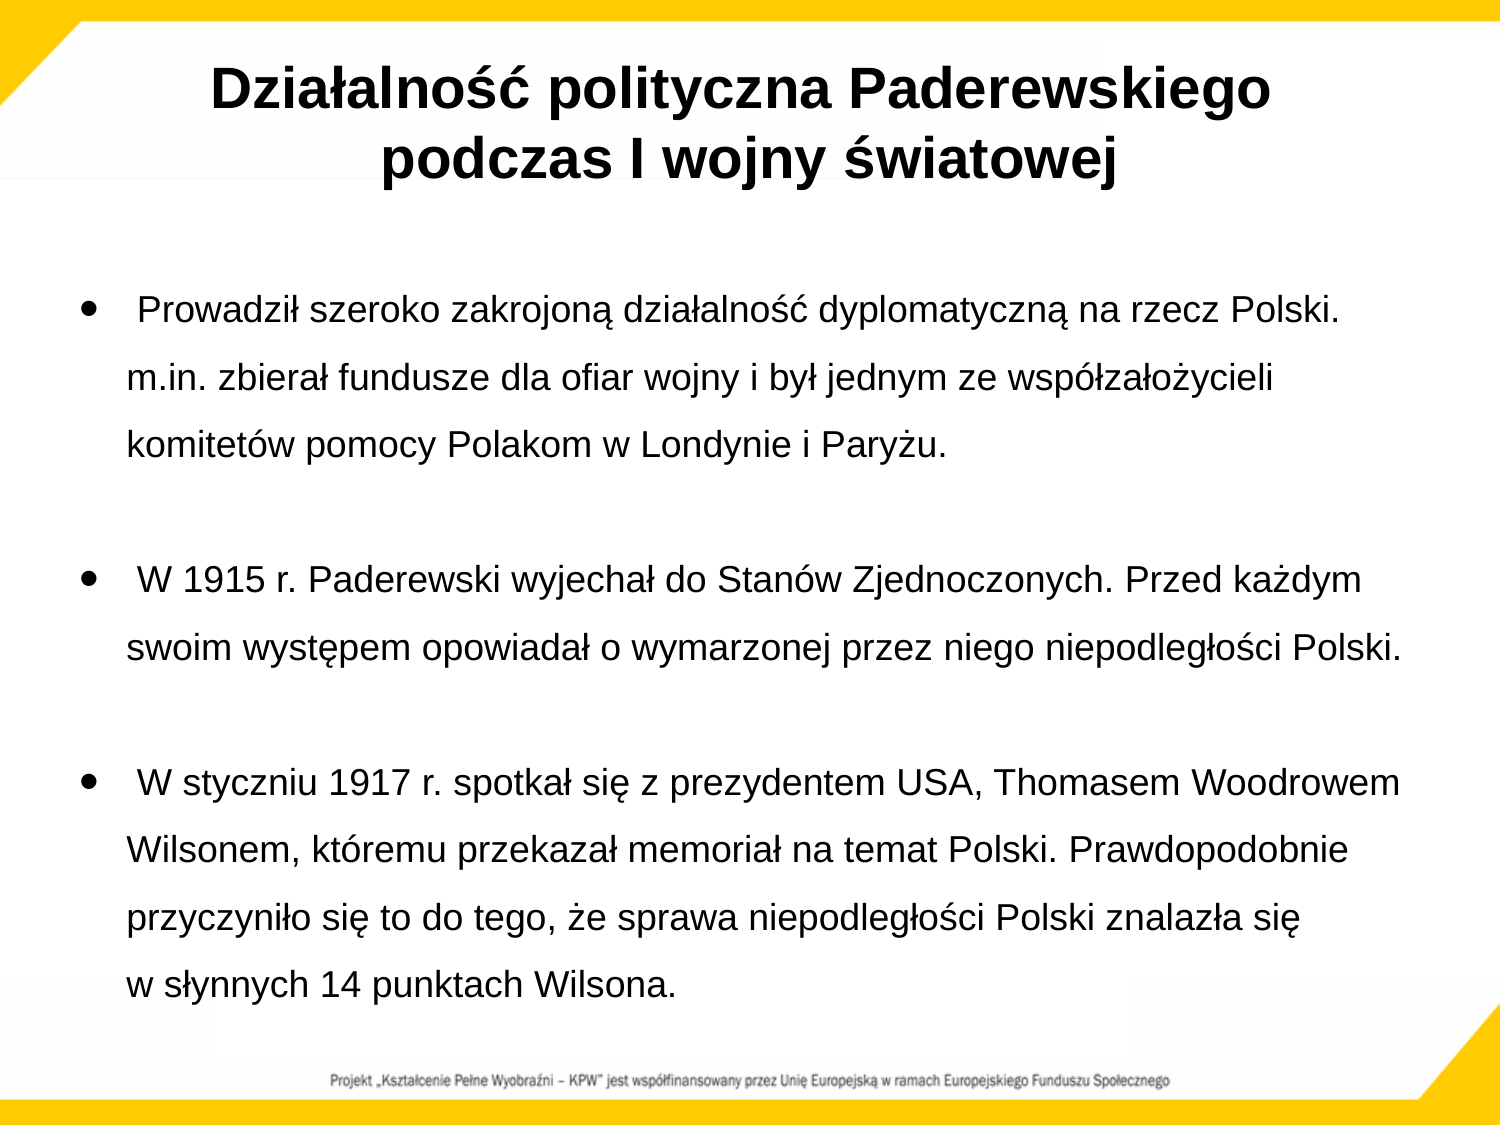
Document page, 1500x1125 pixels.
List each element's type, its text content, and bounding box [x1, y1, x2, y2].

picture [0, 980, 1500, 1125]
text_box Prowadził szeroko zakrojoną działalność dyplomatyczną na rzecz Polski. m.in. zbierał fundusze dla ofiar wojny i był jednym ze współzałożycieli komitetów pomocy Polakom w Londynie i Paryżu. W 1915 r. Paderewski wyjechał do Stanów Zjednoczonych. Przed każdym swoim występem opowiadał o wymarzonej przez niego niepodległości Polski. W styczniu 1917 r. spotkał się z prezydentem USA, Thomasem Woodrowem Wilsonem, któremu przekazał memoriał na temat Polski. Prawdopodobnie przyczyniło się to do tego, że sprawa niepodległości Polski znalazła się w słynnych 14 punktach Wilsona. [64, 255, 1447, 1013]
text_box Działalność polityczna Paderewskiego podczas I wojny światowej [0, 42, 1500, 198]
picture [0, 0, 1500, 42]
